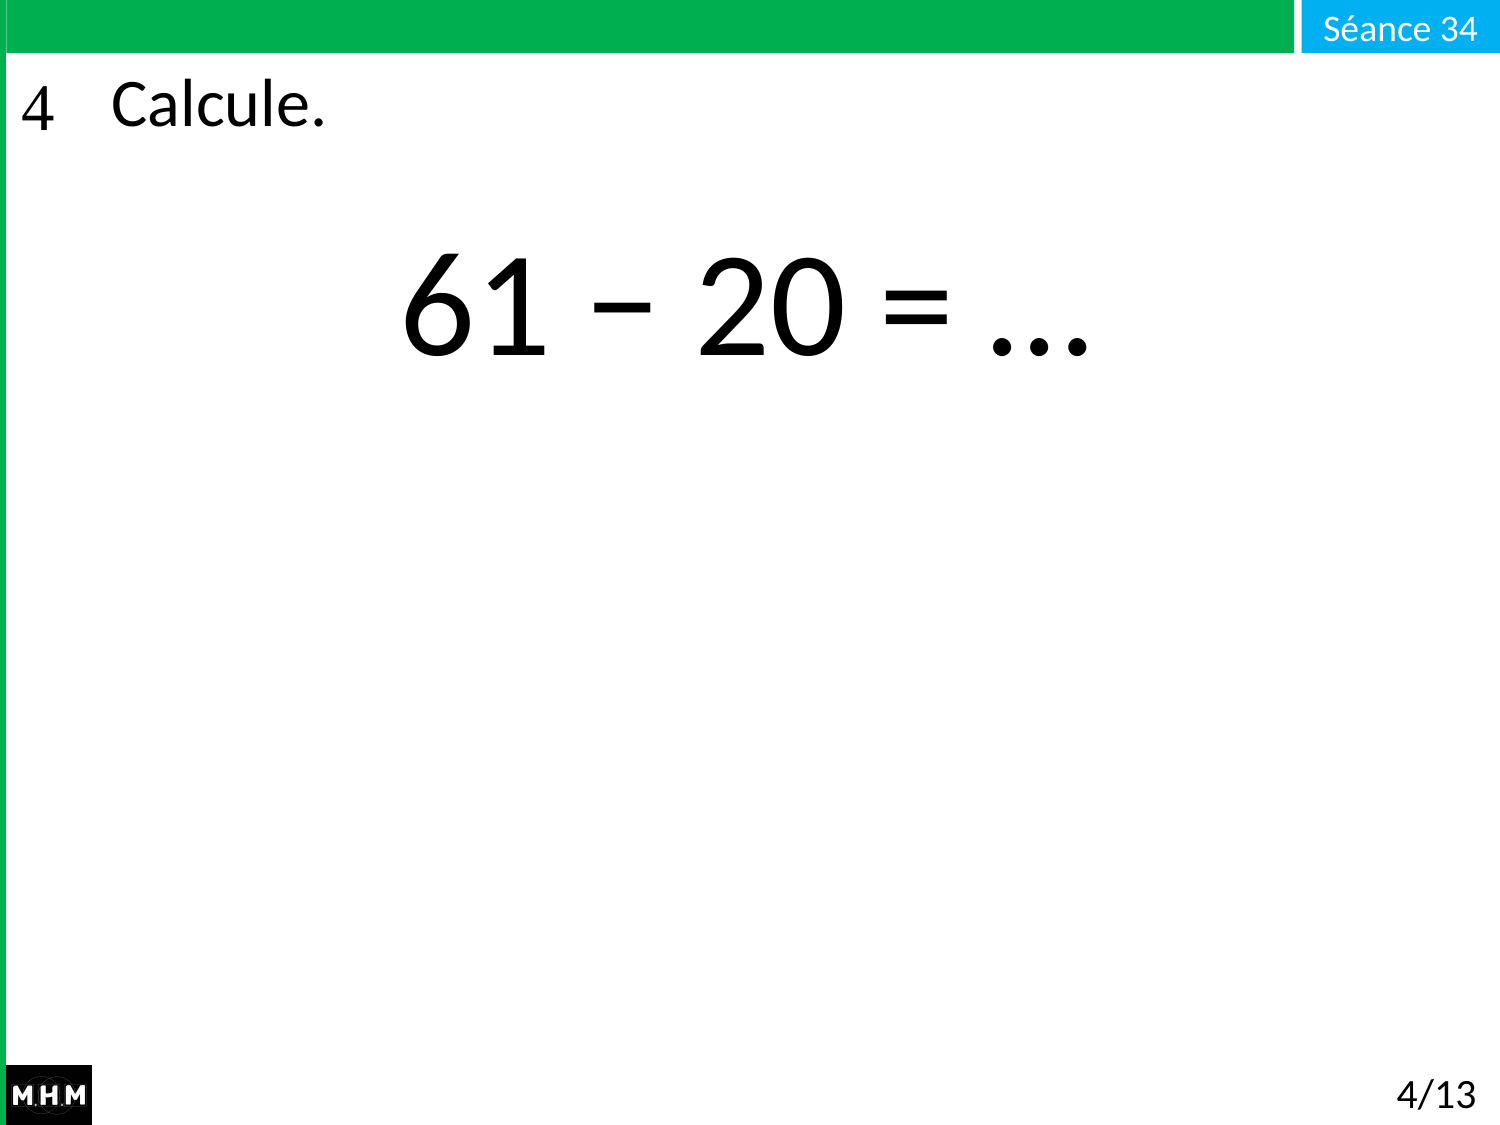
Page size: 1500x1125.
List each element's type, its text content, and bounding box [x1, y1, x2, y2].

list 4/13 [1373, 1064, 1500, 1125]
title Calcule. [96, 60, 1391, 150]
picture [6, 1065, 92, 1125]
text_box 61 − 20 = … [385, 197, 1254, 393]
